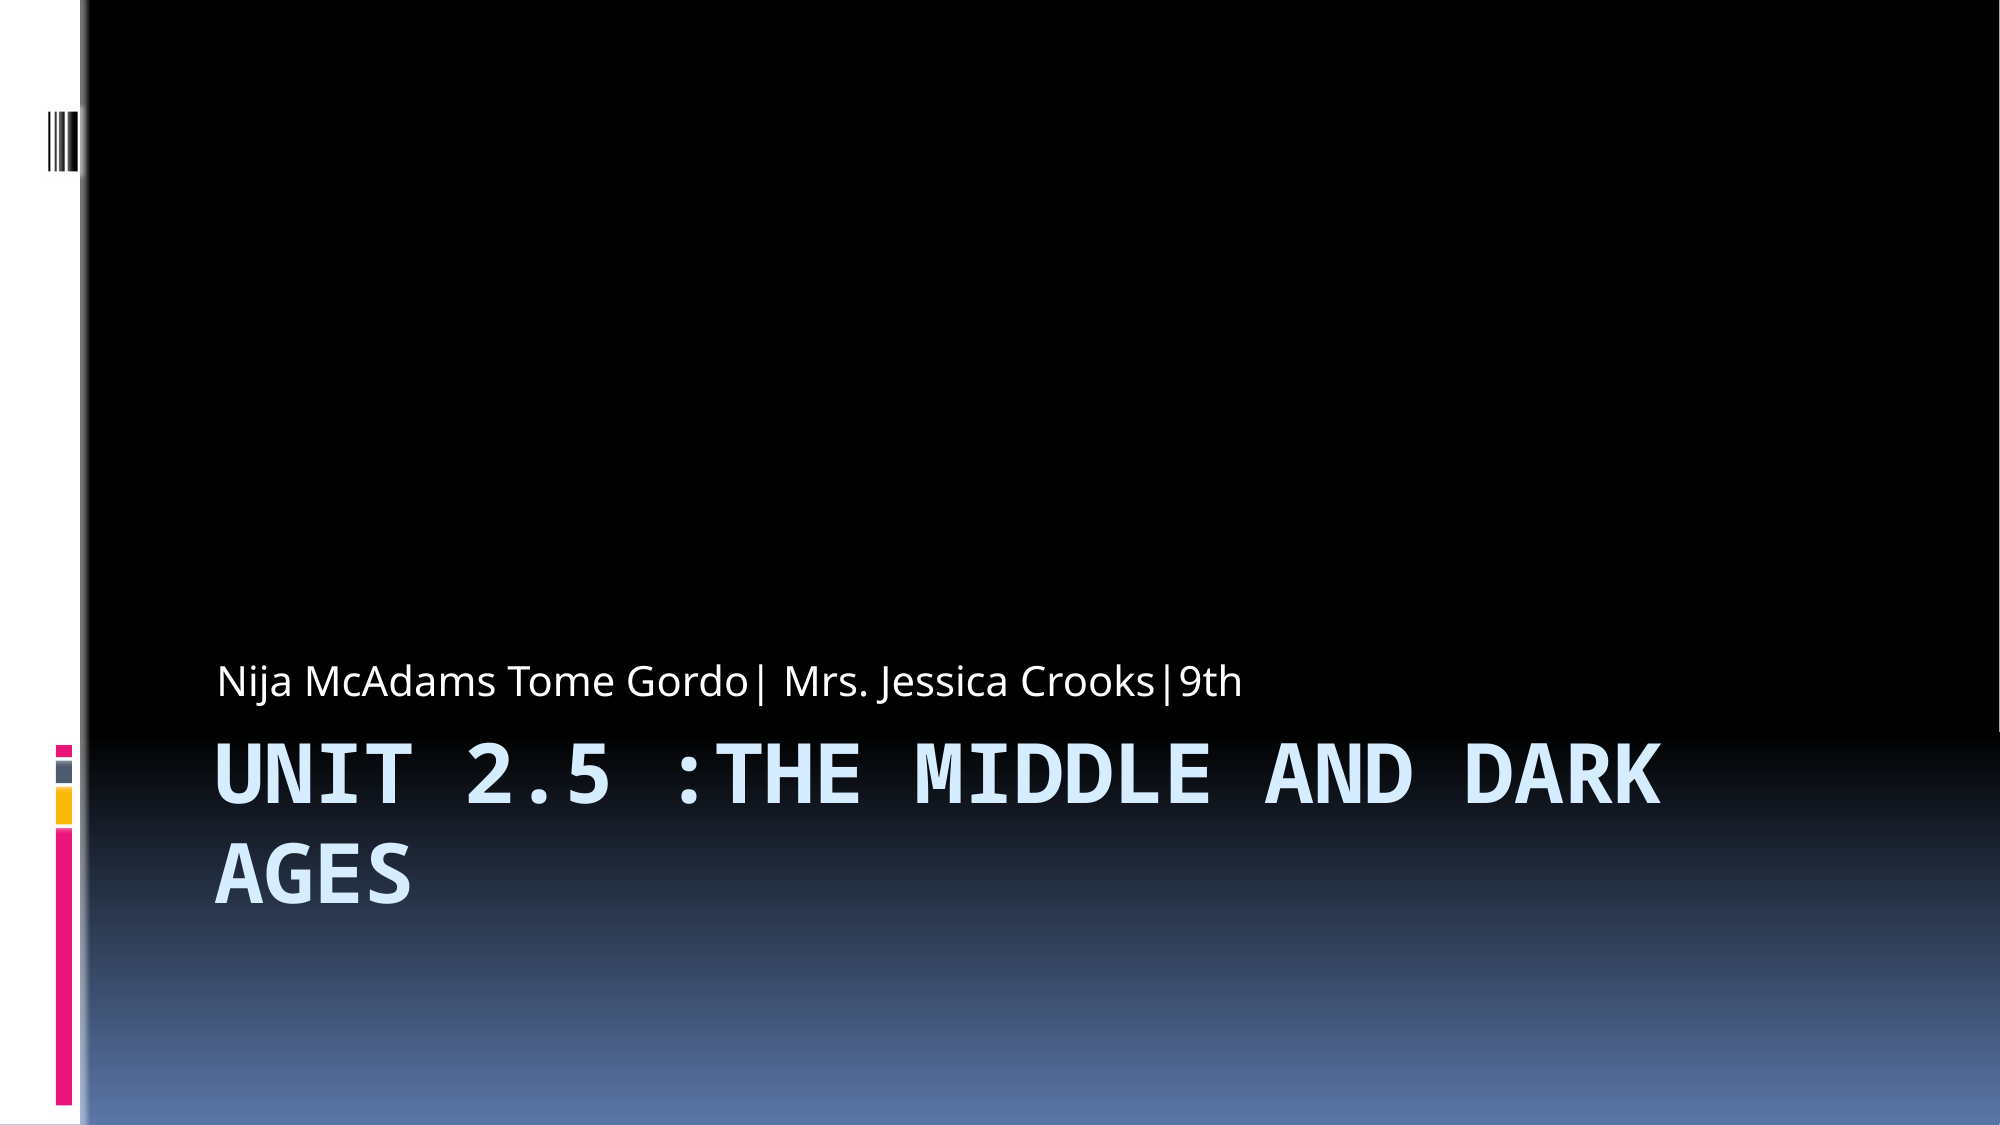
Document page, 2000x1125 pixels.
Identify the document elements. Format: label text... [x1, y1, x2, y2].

subtitle Nija McAdams Tome Gordo| Mrs. Jessica Crooks|9th [199, 464, 1900, 713]
title Unit 2.5 :The middle and dark ages [199, 713, 1900, 1037]
